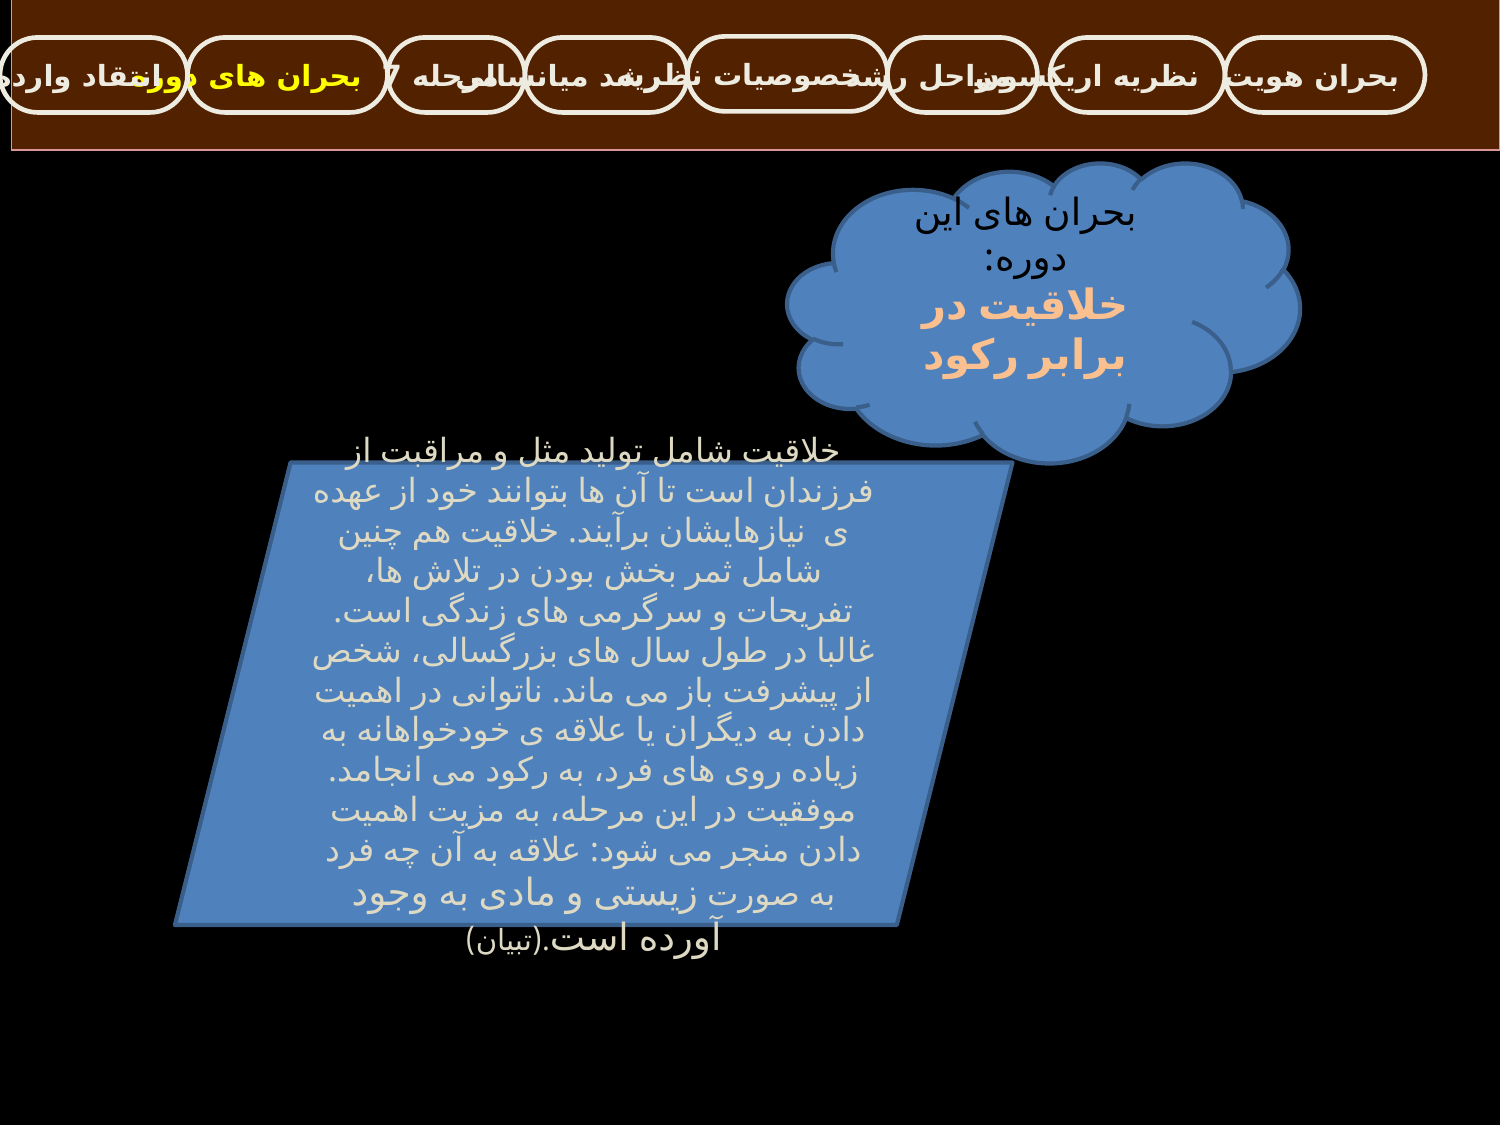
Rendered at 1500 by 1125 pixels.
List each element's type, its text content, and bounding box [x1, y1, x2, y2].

text_box رشد میانسالی [525, 37, 688, 113]
text_box مراحل رشد [887, 37, 1038, 113]
text_box انتقاد وارده [0, 37, 188, 113]
text_box نظریه اریکسون [1050, 37, 1225, 113]
text_box بحران هویت [1225, 37, 1426, 113]
text_box خلاقیت شامل تولید مثل و مراقبت از فرزندان است تا آن ها بتوانند خود از عهده ی نیازهایشان برآیند. خلاقیت هم چنین شامل ثمر بخش بودن در تلاش ها، تفریحات و سرگرمی های زندگی است. غالبا در طول سال های بزرگسالی، شخص از پیشرفت باز می ماند. ناتوانی در اهمیت دادن به دیگران یا علاقه ی خودخواهانه به زیاده روی های فرد، به رکود می انجامد. موفقیت در این مرحله، به مزیت اهمیت دادن منجر می شود: علاقه به آن چه فرد به صورت زیستی و مادی به وجود آورده است.(تبیان) [172, 460, 1015, 928]
text_box بحران های دوره [188, 37, 388, 113]
text_box مرحله 7 [387, 37, 525, 113]
text_box خصوصیات نظریه [687, 36, 888, 112]
text_box [11, 0, 1500, 150]
text_box بحران های این دوره: خلاقیت در برابر رکود [784, 161, 1303, 466]
